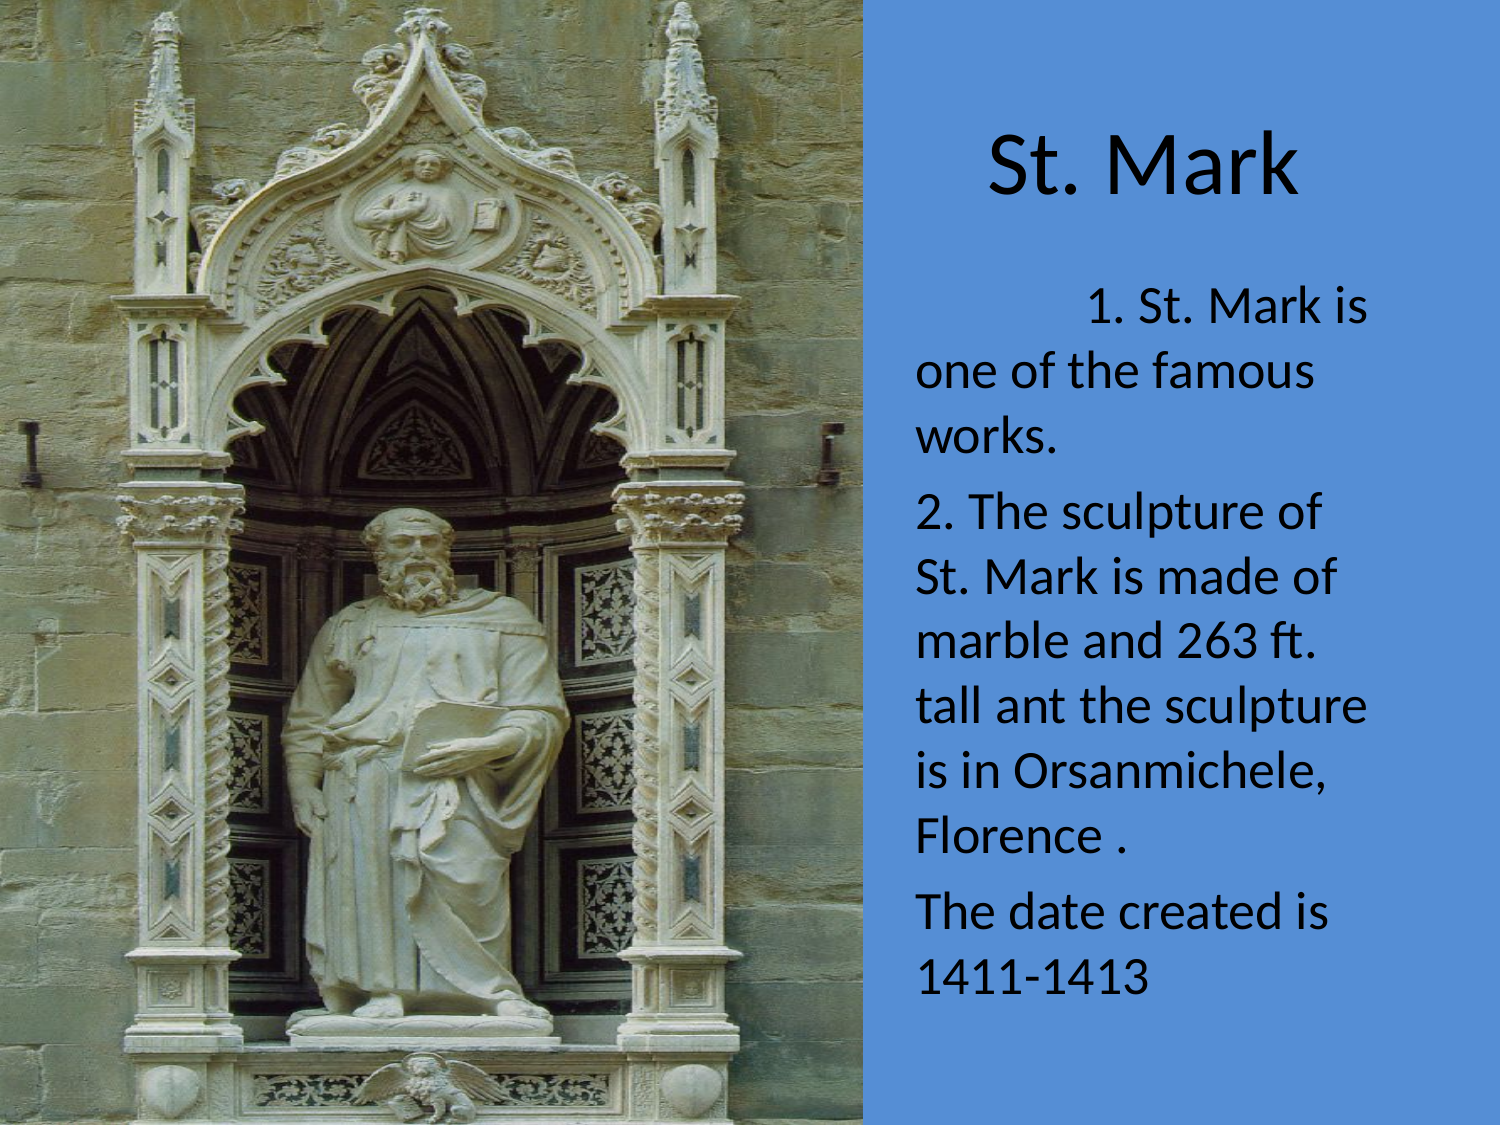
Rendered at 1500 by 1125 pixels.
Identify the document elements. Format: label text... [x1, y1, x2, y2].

title St. Mark [866, 37, 1450, 279]
subtitle 1. St. Mark is one of the famous works. 2. The sculpture of St. Mark is made of marble and 263 ft. tall ant the sculpture is in Orsanmichele, Florence . The date created is 1411-1413 [900, 262, 1388, 1038]
picture [0, 0, 863, 1125]
